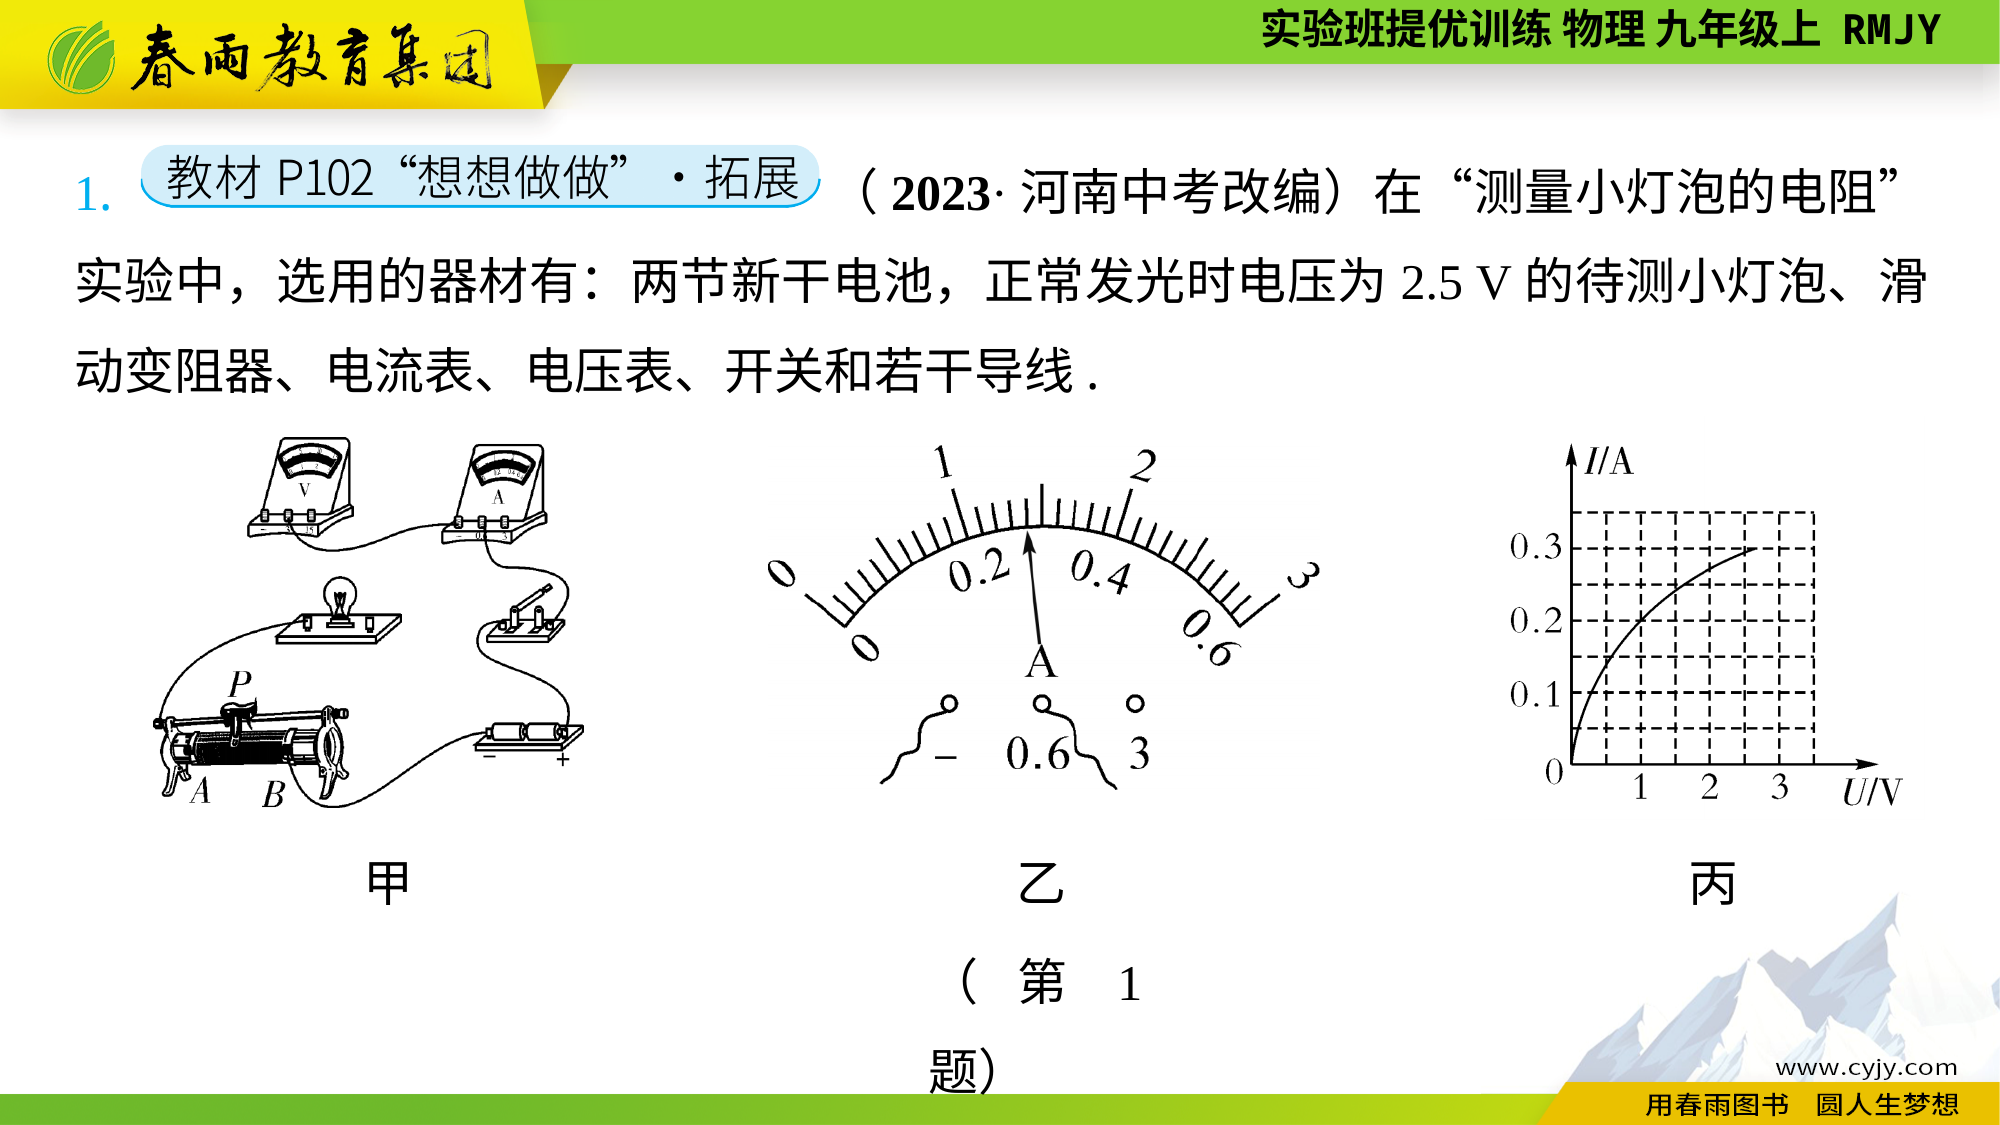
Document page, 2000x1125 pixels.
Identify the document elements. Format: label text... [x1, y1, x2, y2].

picture [0, 0, 2000, 1125]
list 1. （2023·河南中考改编）在“测量小灯泡的电阻”实验中，选用的器材有：两节新干电池，正常发光时电压为2.5 V的待测小灯泡、滑动变阻器、电流表、电压表、开关和若干导线. [59, 122, 1944, 411]
text_box （第1题） [914, 912, 1169, 1018]
text_box 丙 [1673, 828, 1754, 920]
text_box 甲 [349, 825, 429, 920]
text_box 乙 [1001, 818, 1082, 912]
